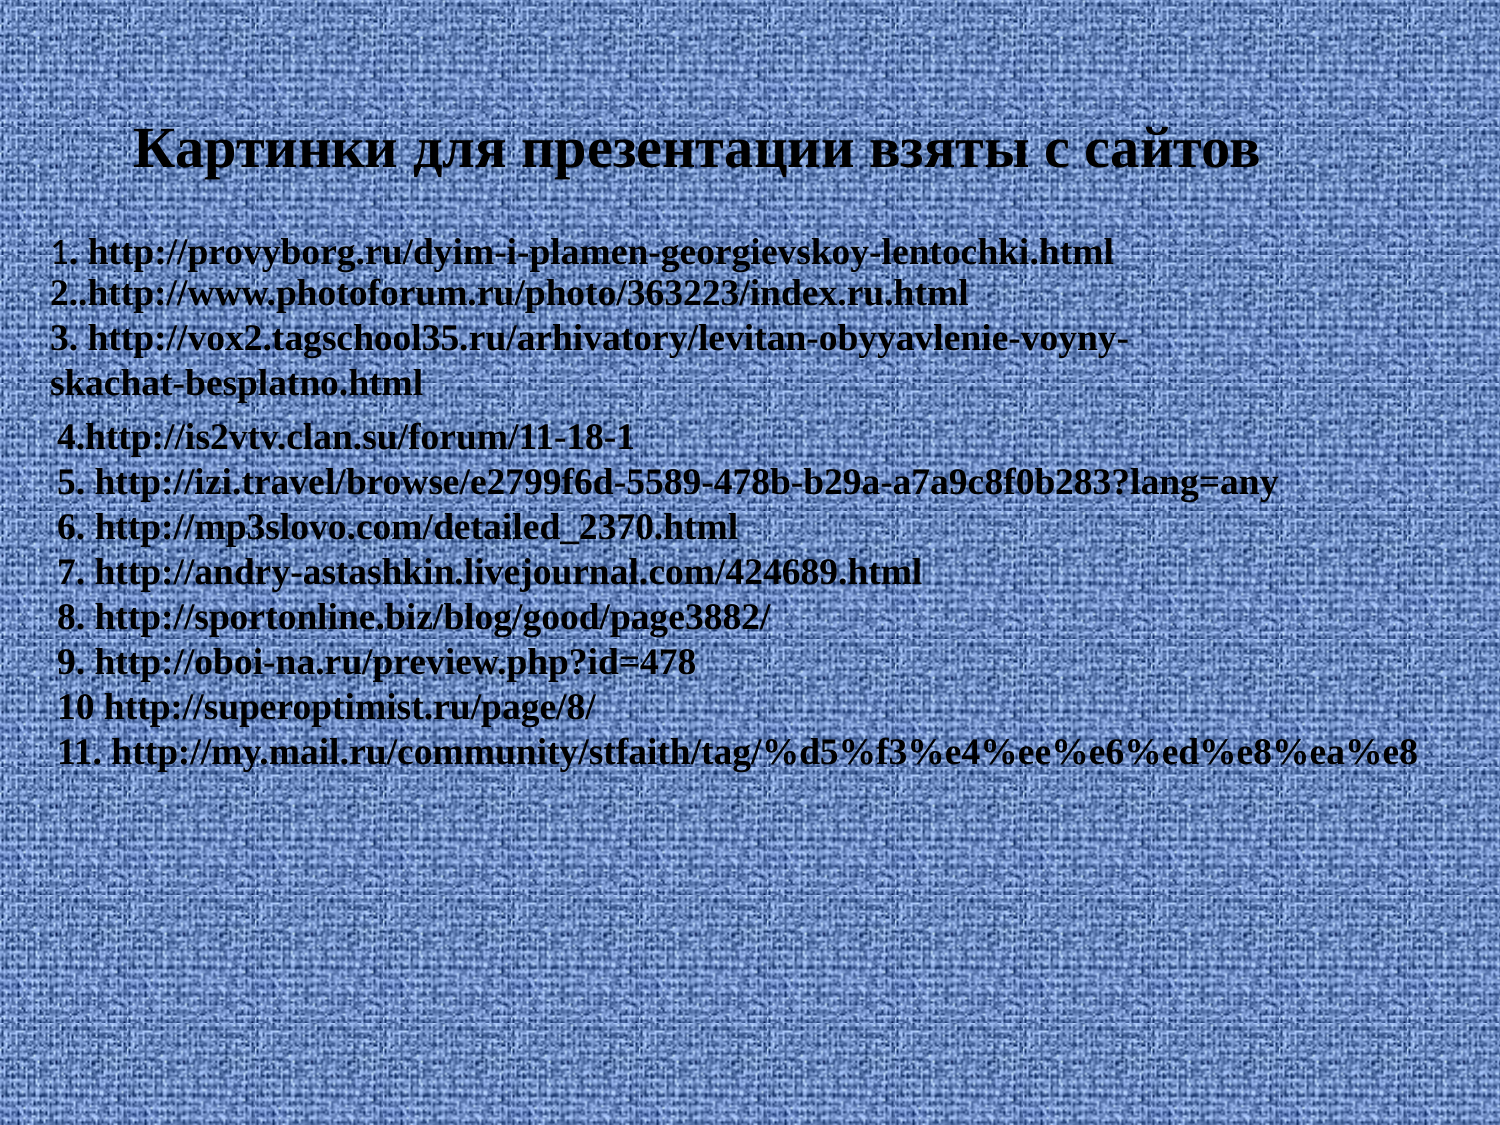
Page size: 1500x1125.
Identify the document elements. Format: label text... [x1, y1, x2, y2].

text_box [88, 341, 119, 404]
text_box 2..http://www.photoforum.ru/photo/363223/index.ru.html 3. http://vox2.tagschool35.ru/arhivatory/levitan-obyyavlenie-voyny-skachat-besplatno.html [35, 260, 1272, 771]
text_box 1. http://provyborg.ru/dyim-i-plamen-georgievskoy-lentochki.html [35, 219, 1164, 280]
text_box 4.http://is2vtv.clan.su/forum/11-18-1 5. http://izi.travel/browse/e2799f6d-5589-478b-b29a-a7a9c8f0b283?lang=any 6. http://mp3slovo.com/detailed_2370.html 7. http://andry-astashkin.livejournal.com/424689.html 8. http://sportonline.biz/blog/good/page3882/ 9. http://oboi-na.ru/preview.php?id=478 10 http://superoptimist.ru/page/8/ 11. http://my.mail.ru/community/stfaith/tag/%d5%f3%e4%ee%e6%ed%e8%ea%e8 [42, 404, 1434, 780]
text_box Картинки для презентации взяты с сайтов [118, 101, 1460, 187]
picture [0, 0, 1500, 1125]
